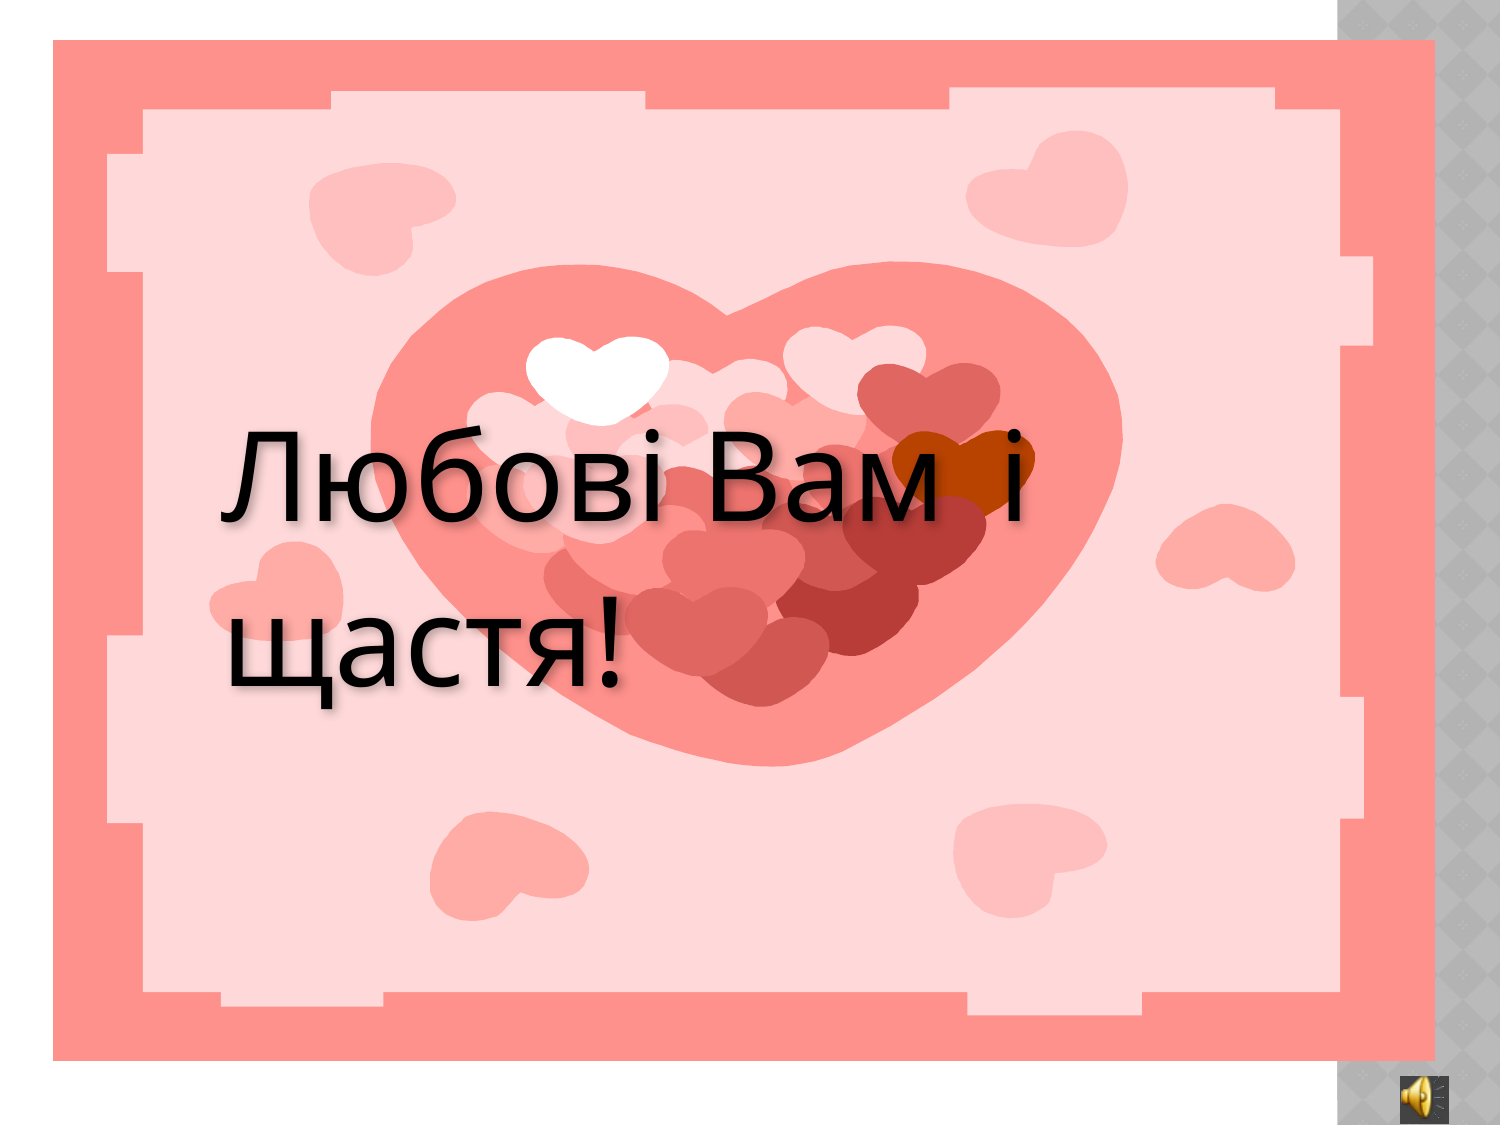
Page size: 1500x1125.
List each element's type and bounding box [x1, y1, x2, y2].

picture [52, 30, 1448, 1071]
list [1399, 1074, 1451, 1125]
